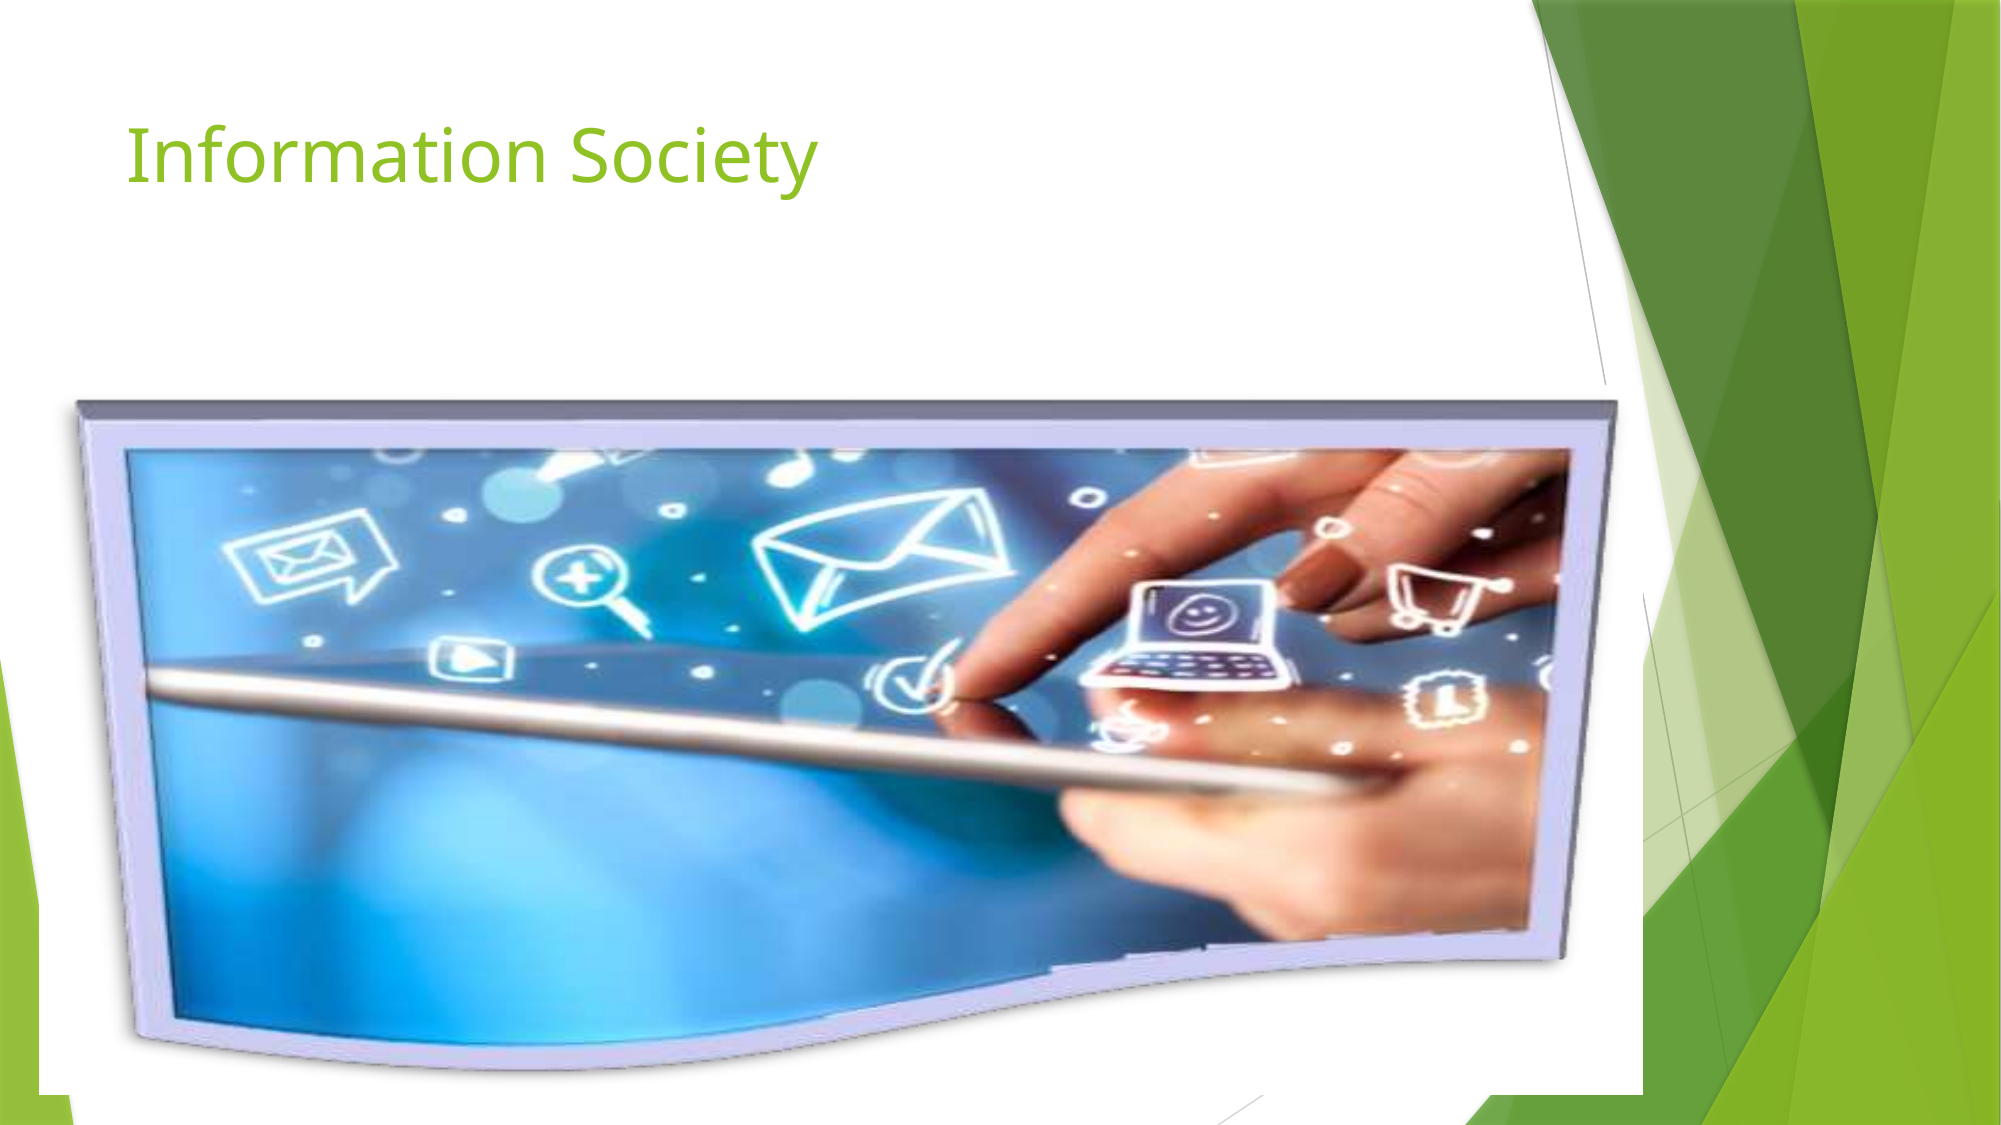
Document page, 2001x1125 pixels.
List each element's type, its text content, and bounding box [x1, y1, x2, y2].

title Information Society [111, 99, 1522, 317]
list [39, 384, 1644, 1095]
